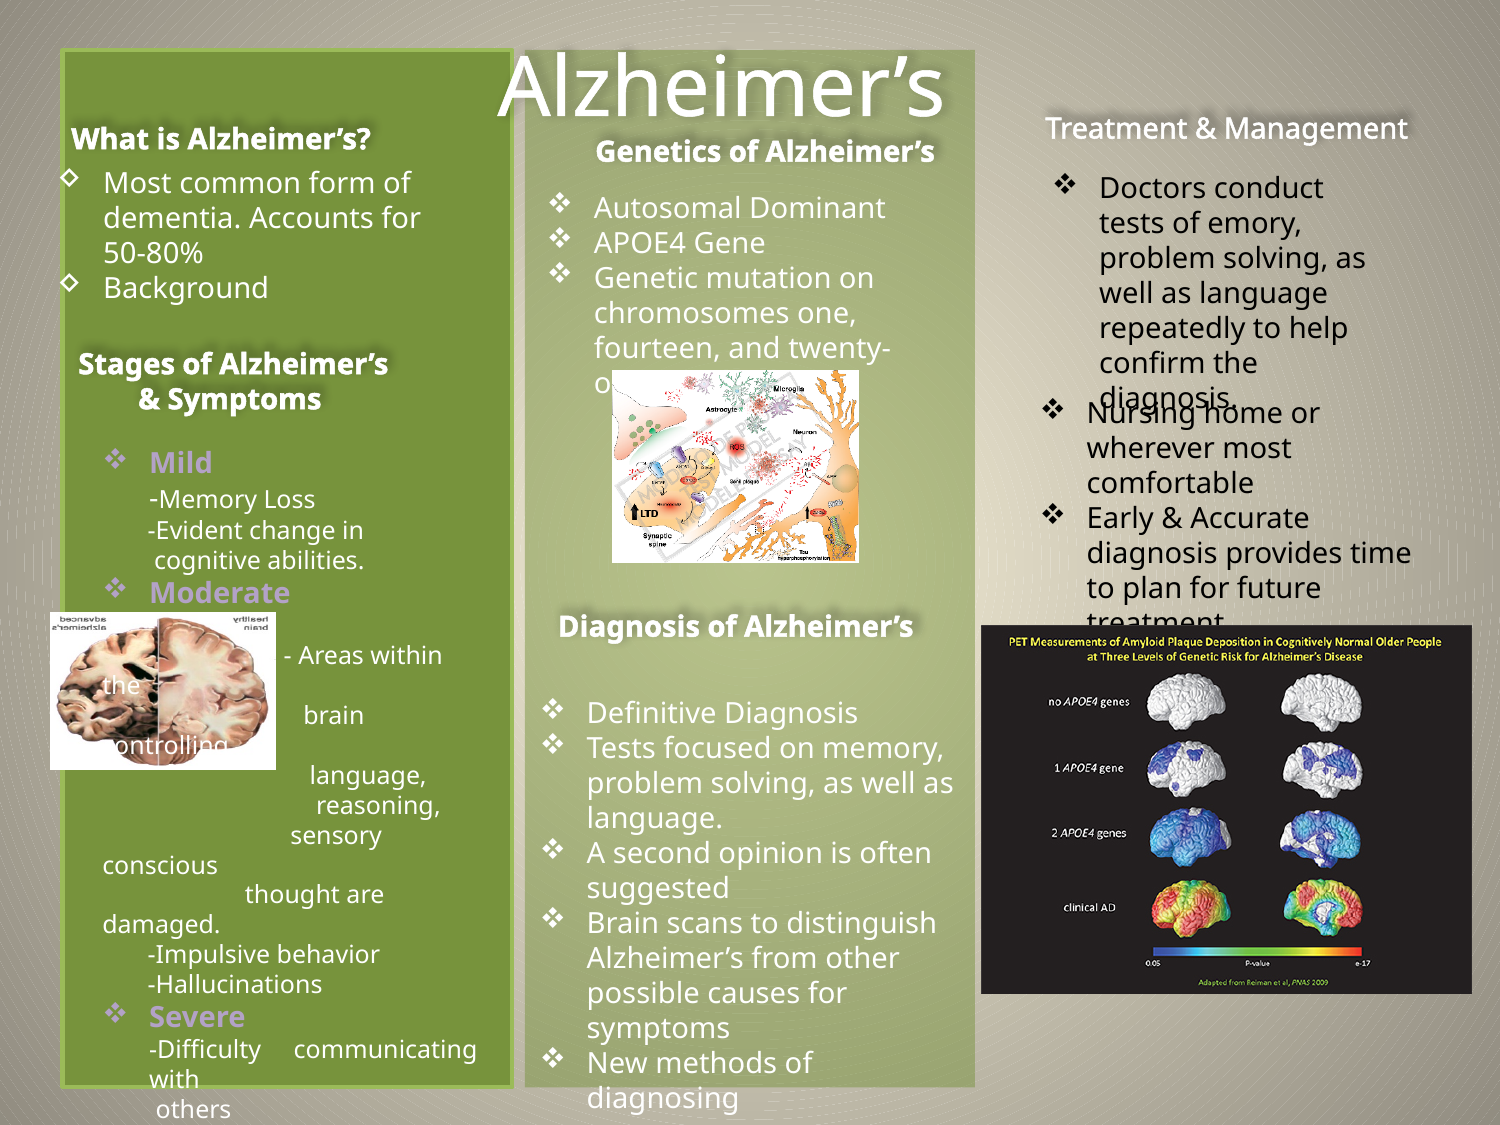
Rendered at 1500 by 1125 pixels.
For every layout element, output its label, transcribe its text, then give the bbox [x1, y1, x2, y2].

text_box Most common form of dementia. Accounts for 50-80% Background [41, 157, 438, 347]
text_box [523, 48, 977, 1089]
text_box Nursing home or wherever most comfortable Early & Accurate diagnosis provides time to plan for future treatment [1025, 387, 1453, 624]
picture [612, 370, 859, 563]
text_box Treatment & Management [1030, 101, 1431, 152]
picture [49, 612, 276, 771]
text_box Alzheimer’s [482, 24, 962, 140]
text_box Mild -Memory Loss -Evident change in cognitive abilities. Moderate - - Areas within the brain controlling language, reasoning, sensory conscious thought are damaged. -Impulsive behavior -Hallucinations Severe -Difficulty communicating with others -Dependent on others for care [87, 437, 500, 1125]
text_box What is Alzheimer’s? [56, 112, 387, 157]
picture [981, 625, 1472, 994]
text_box Autosomal Dominant APOE4 Gene Genetic mutation on chromosomes one, fourteen, and twenty-one [532, 182, 957, 407]
text_box Diagnosis of Alzheimer’s [542, 599, 937, 650]
text_box Stages of Alzheimer’s & Symptoms [63, 337, 404, 423]
text_box Definitive Diagnosis Tests focused on memory, problem solving, as well as language. A second opinion is often suggested Brain scans to distinguish Alzheimer’s from other possible causes for symptoms New methods of diagnosing [524, 687, 975, 1122]
text_box Doctors conduct tests of emory, problem solving, as well as language repeatedly to help confirm the diagnosis. [1037, 162, 1400, 457]
text_box [60, 48, 514, 1089]
text_box Genetics of Alzheimer’s [580, 124, 958, 175]
